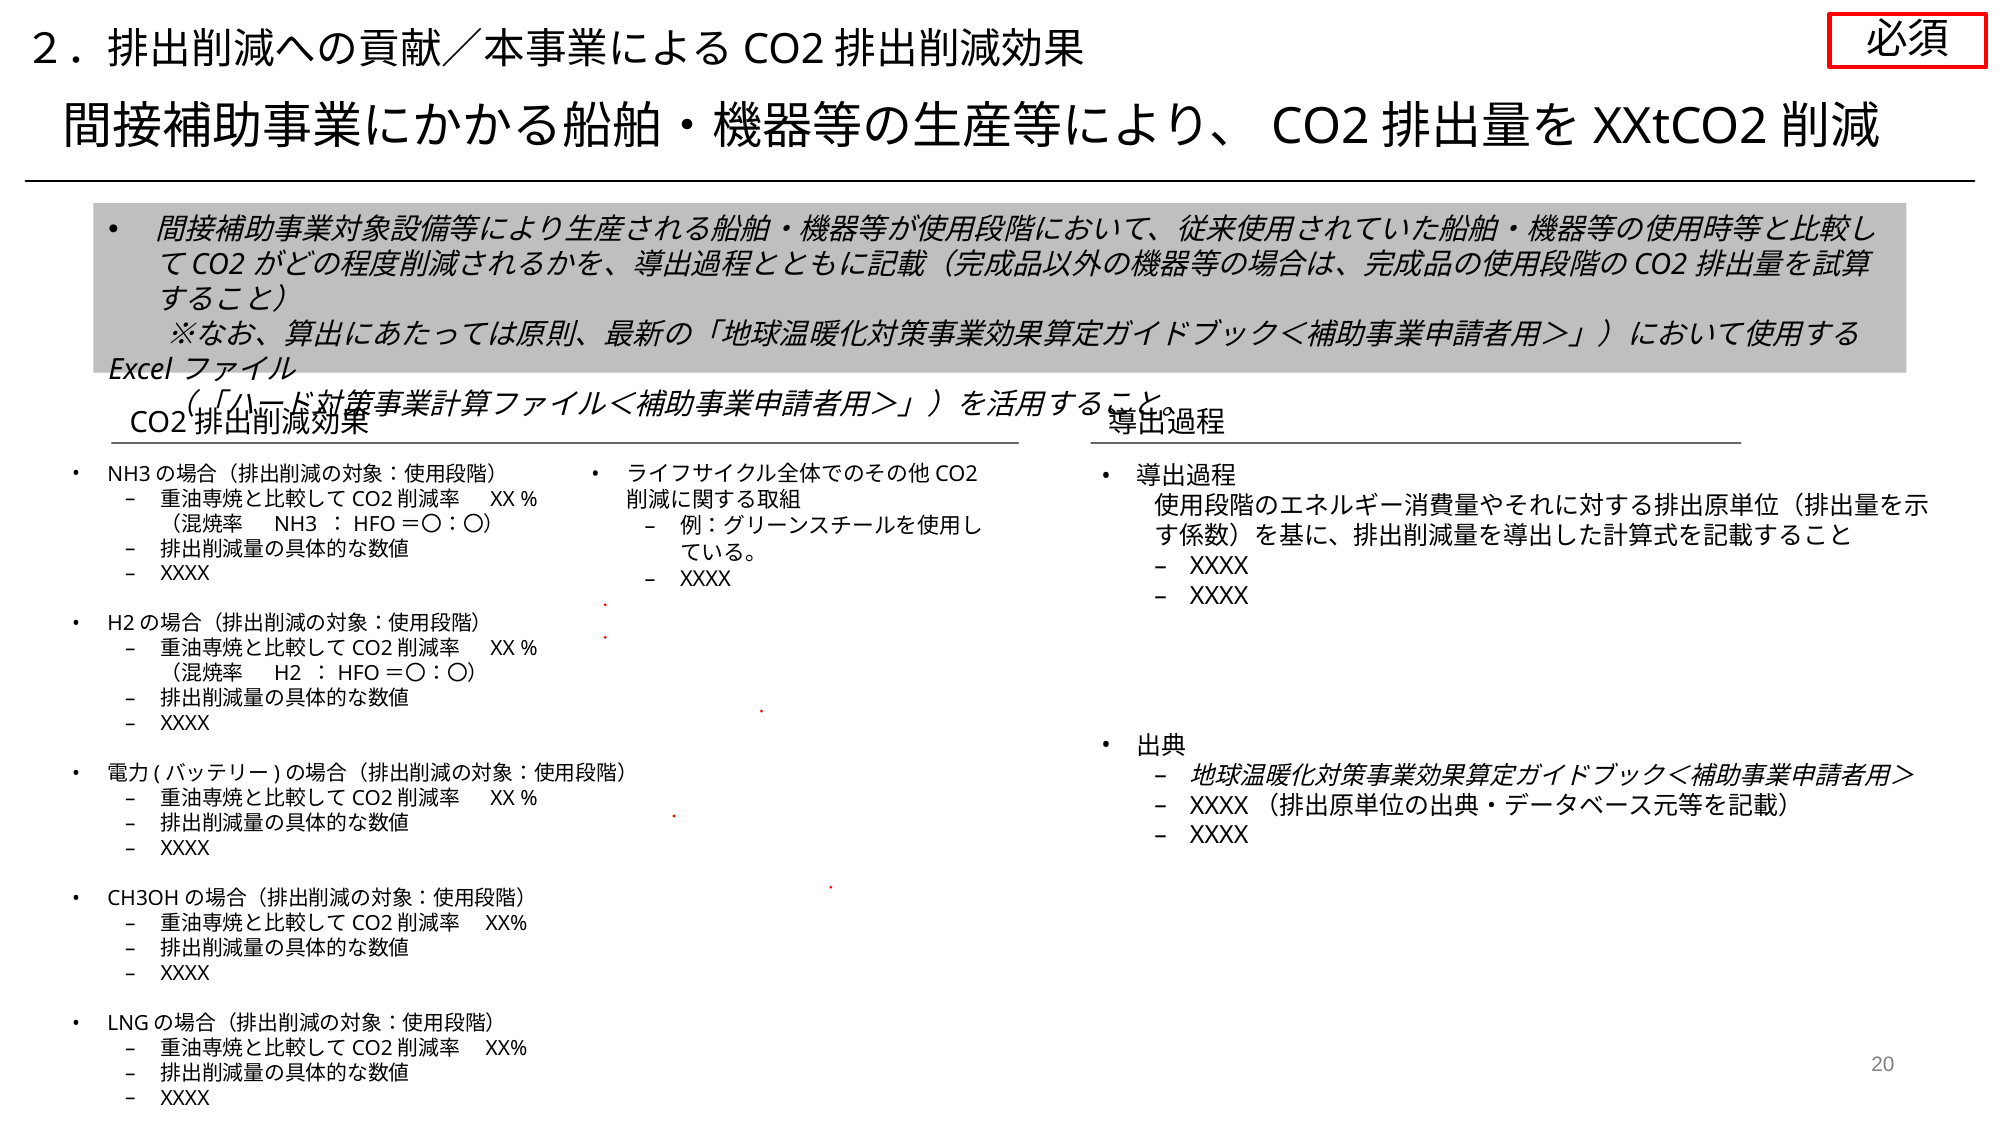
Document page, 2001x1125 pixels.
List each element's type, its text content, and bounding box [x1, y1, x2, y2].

text_box 導出過程 使用段階のエネルギー消費量やそれに対する排出原単位（排出量を示す係数）を基に、排出削減量を導出した計算式を記載すること XXXX XXXX 出典 地球温暖化対策事業効果算定ガイドブック＜補助事業申請者用＞ XXXX（排出原単位の出典・データベース元等を記載） XXXX [1068, 451, 1961, 936]
text_box CO2排出削減効果 [111, 444, 727, 451]
text_box ライフサイクル全体でのその他CO2削減に関する取組 例：グリーンスチールを使用している。 XXXX [558, 451, 1004, 599]
text_box 導出過程 [1091, 402, 1706, 442]
text_box CO2排出削減効果 [111, 402, 727, 442]
text_box 必須 [1829, 13, 1986, 68]
text_box 間接補助事業対象設備等により生産される船舶・機器等が使用段階において、従来使用されていた船舶・機器等の使用時等と比較してCO2がどの程度削減されるかを、導出過程とともに記載（完成品以外の機器等の場合は、完成品の使用段階のCO2排出量を試算すること） ※なお、算出にあたっては原則、最新の「地球温暖化対策事業効果算定ガイドブック＜補助事業申請者用＞」）において使用するExcelファイル （「ハード対策事業計算ファイル＜補助事業申請者用＞」）を活用すること。 [93, 202, 1907, 373]
text_box 間接補助事業にかかる船舶・機器等の生産等により、CO2排出量をXXtCO2削減 [62, 100, 1908, 155]
text_box NH3の場合（排出削減の対象：使用段階） 重油専焼と比較してCO2削減率 XX % （混焼率 NH3 ：HFO＝〇：〇） 排出削減量の具体的な数値 XXXX H2の場合（排出削減の対象：使用段階） 重油専焼と比較してCO2削減率 XX % （混焼率 H2 ：HFO＝〇：〇） 排出削減量の具体的な数値 XXXX 電力(バッテリー)の場合（排出削減の対象：使用段階） 重油専焼と比較してCO2削減率 XX % 排出削減量の具体的な数値 XXXX CH3OHの場合（排出削減の対象：使用段階） 重油専焼と比較してCO2削減率 XX% 排出削減量の具体的な数値 XXXX LNGの場合（排出削減の対象：使用段階） 重油専焼と比較してCO2削減率 XX% 排出削減量の具体的な数値 XXXX [39, 452, 845, 1122]
text_box ２．排出削減への貢献／本事業によるCO2排出削減効果 [24, 28, 1818, 74]
text_box 導出過程 [1091, 444, 1706, 451]
